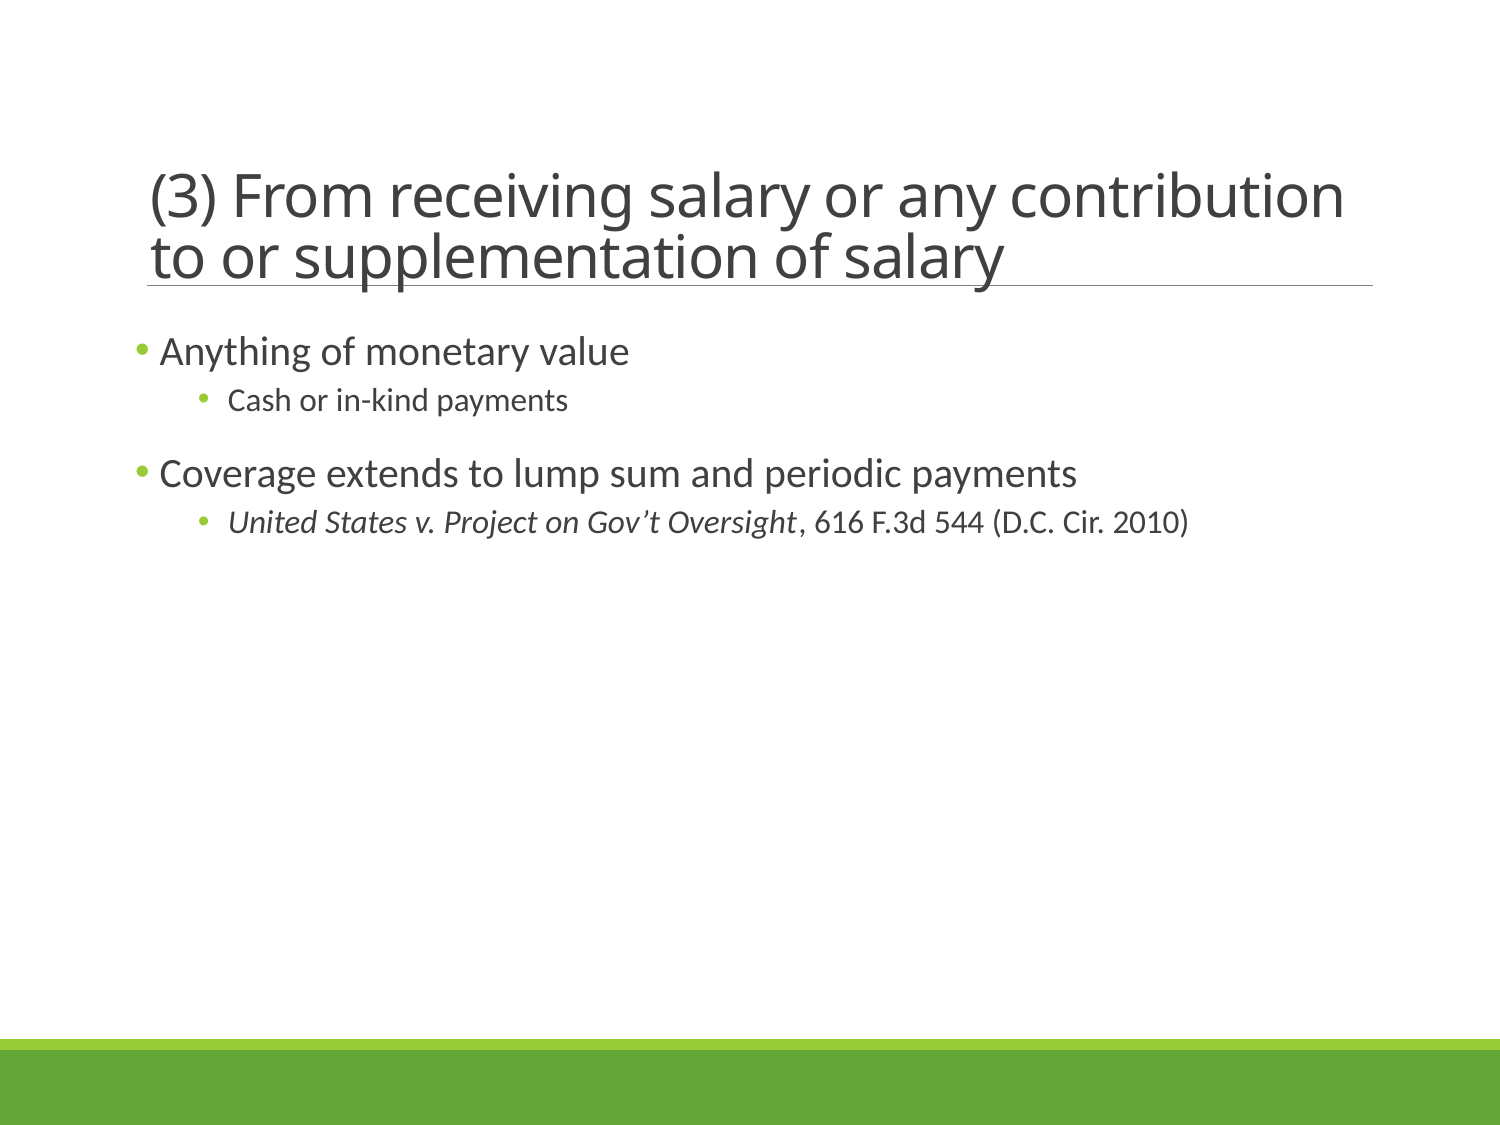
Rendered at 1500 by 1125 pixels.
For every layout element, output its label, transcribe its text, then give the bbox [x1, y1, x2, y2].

title (3) From receiving salary or any contribution to or supplementation of salary [135, 145, 1369, 299]
list Anything of monetary value Cash or in-kind payments Coverage extends to lump sum and periodic payments United States v. Project on Gov’t Oversight, 616 F.3d 544 (D.C. Cir. 2010) [135, 321, 1369, 897]
